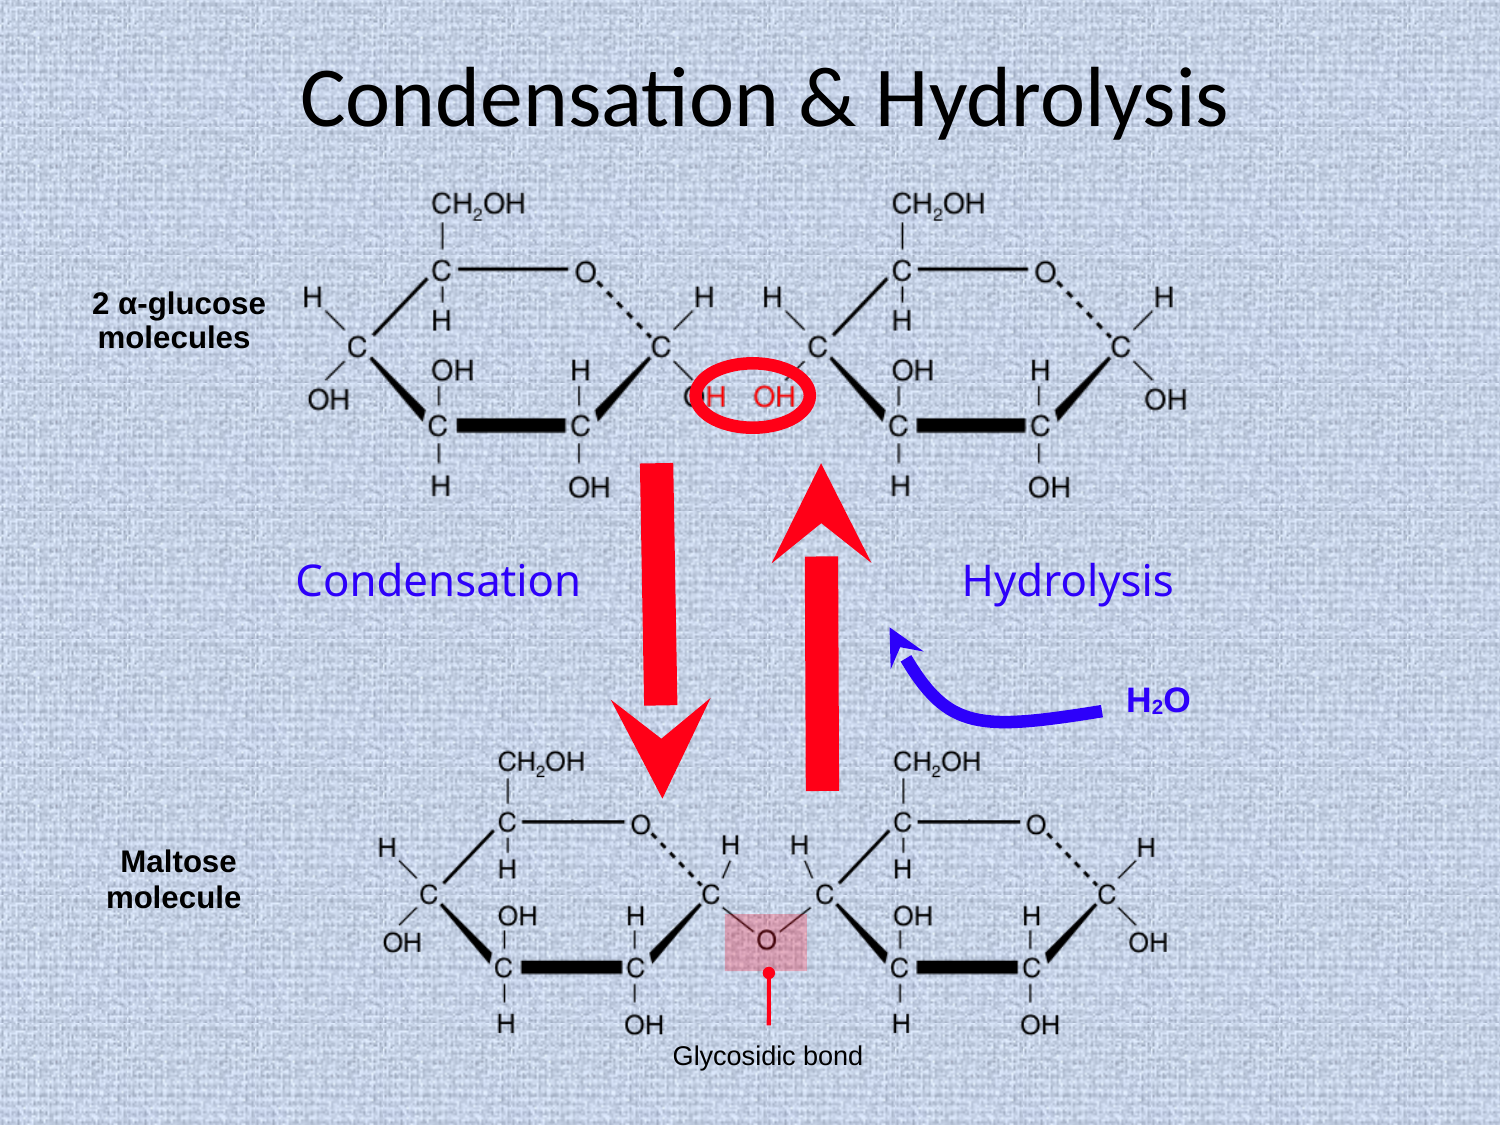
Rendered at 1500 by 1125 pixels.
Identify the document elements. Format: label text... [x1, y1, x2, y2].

text_box [889, 627, 1069, 698]
picture [351, 700, 659, 1061]
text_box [659, 362, 878, 1087]
picture [289, 160, 1211, 546]
title Condensation & Hydrolysis [11, 0, 1500, 151]
text_box Maltose molecule [92, 846, 252, 916]
text_box H2O [1106, 676, 1198, 728]
picture [878, 700, 1186, 1061]
text_box Condensation [282, 552, 582, 605]
text_box Hydrolysis [948, 555, 1175, 605]
text_box 2 α-glucose molecules [78, 288, 267, 357]
